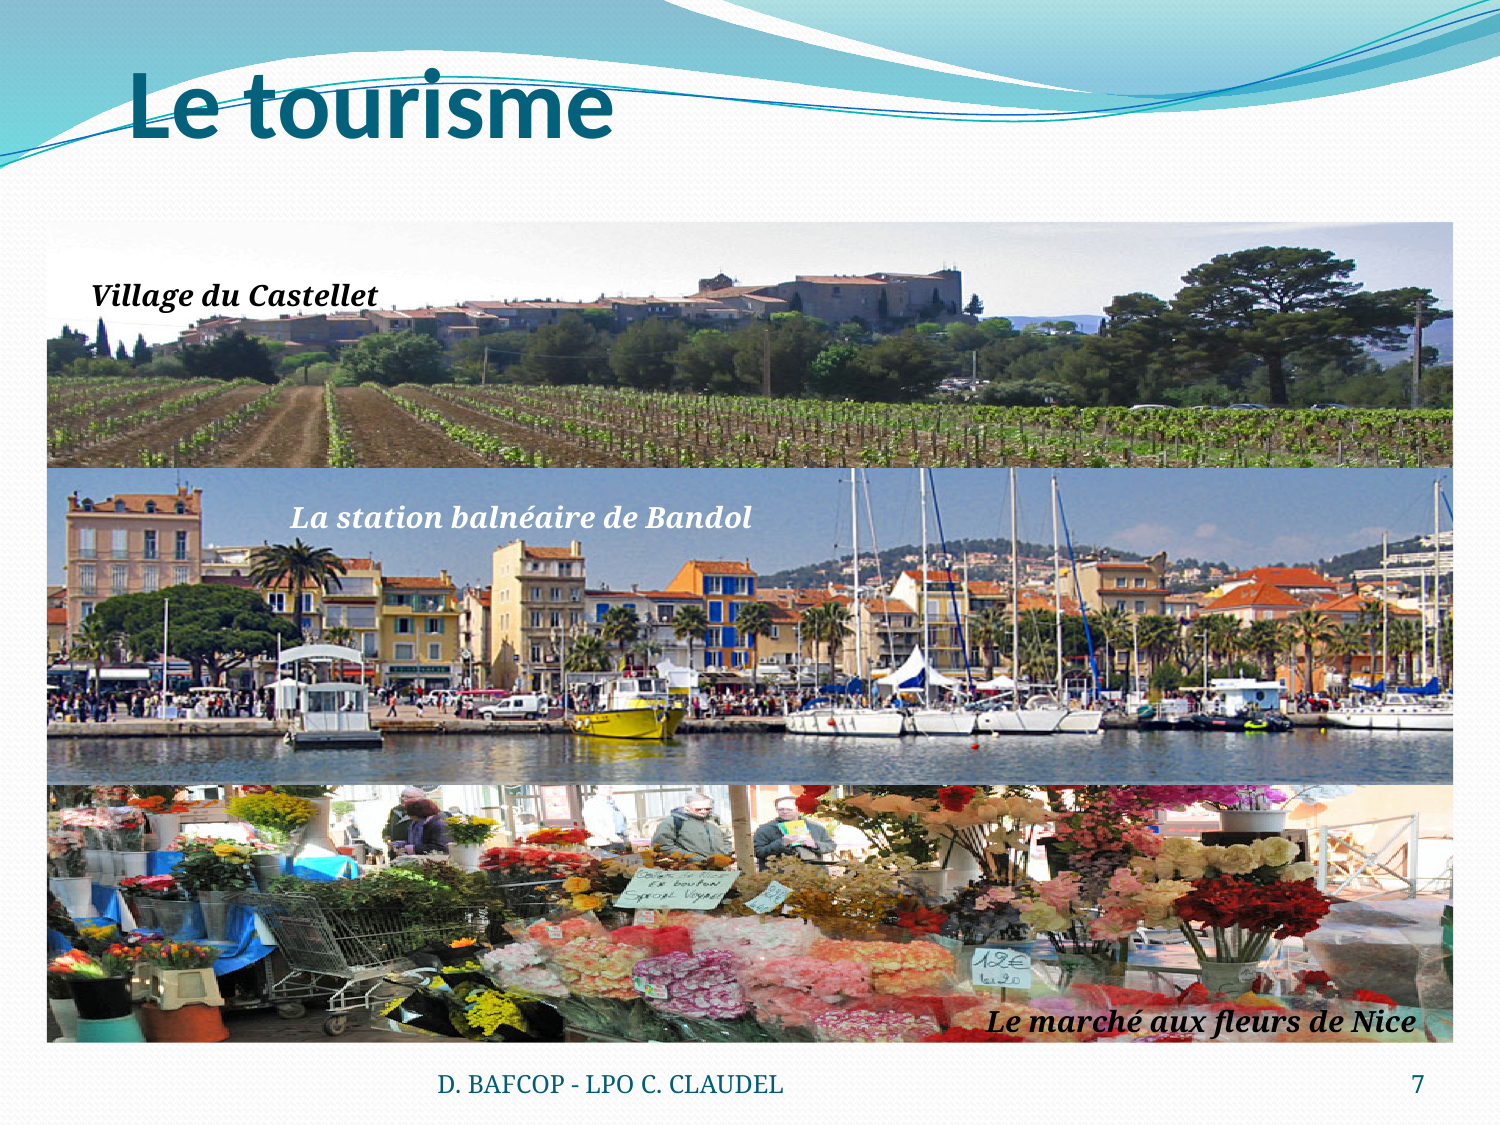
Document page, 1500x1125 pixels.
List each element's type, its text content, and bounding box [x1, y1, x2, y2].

slide_number 7 [1299, 1056, 1425, 1103]
picture [46, 222, 1454, 1044]
footer D. BAFCOP - LPO C. CLAUDEL [437, 1056, 988, 1103]
title Le tourisme [128, 35, 1392, 159]
